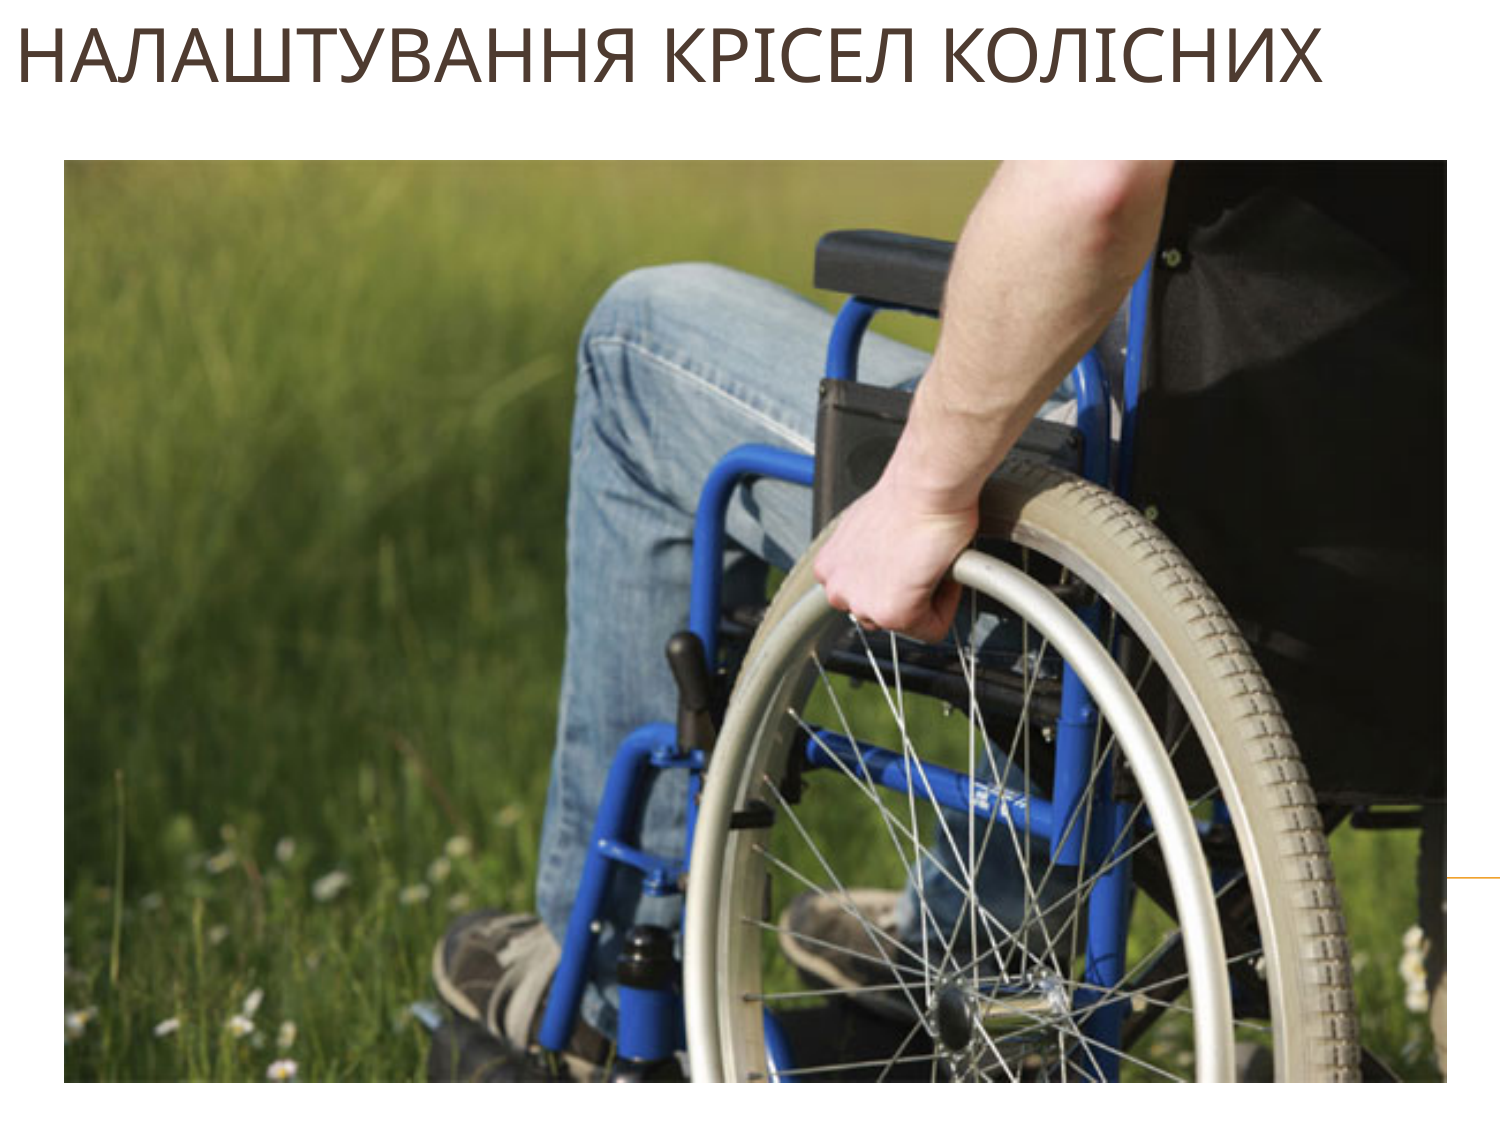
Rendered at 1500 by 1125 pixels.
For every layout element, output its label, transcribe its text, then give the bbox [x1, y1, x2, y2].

title НАЛАШТУВАННЯ КРІСЕЛ КОЛІСНИХ [0, 0, 1500, 220]
picture [64, 160, 1448, 1083]
